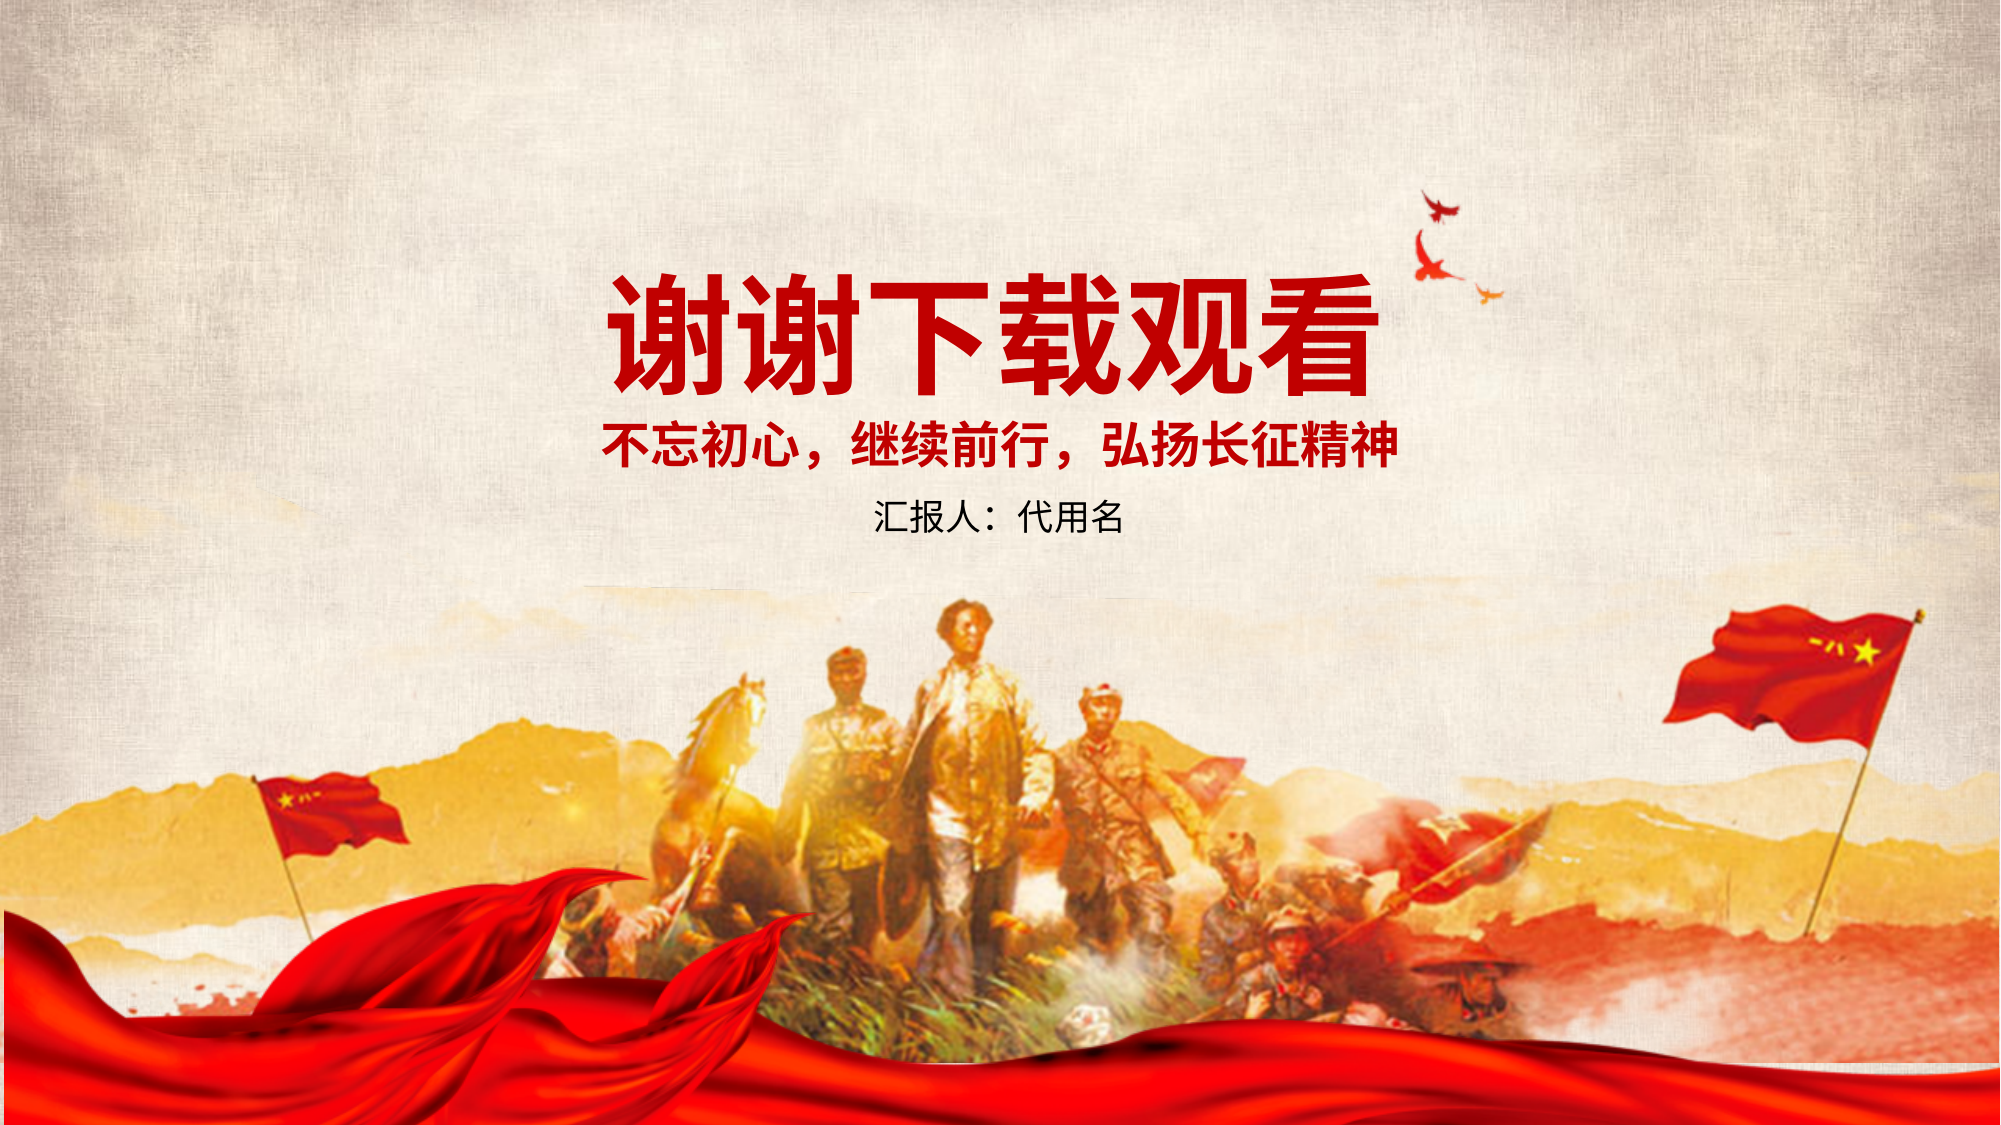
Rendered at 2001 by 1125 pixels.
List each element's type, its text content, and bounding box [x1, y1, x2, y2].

text_box 谢谢下载观看 [588, 246, 1412, 406]
text_box 不忘初心，继续前行，弘扬长征精神 [585, 406, 1415, 472]
picture [0, 0, 2001, 1125]
